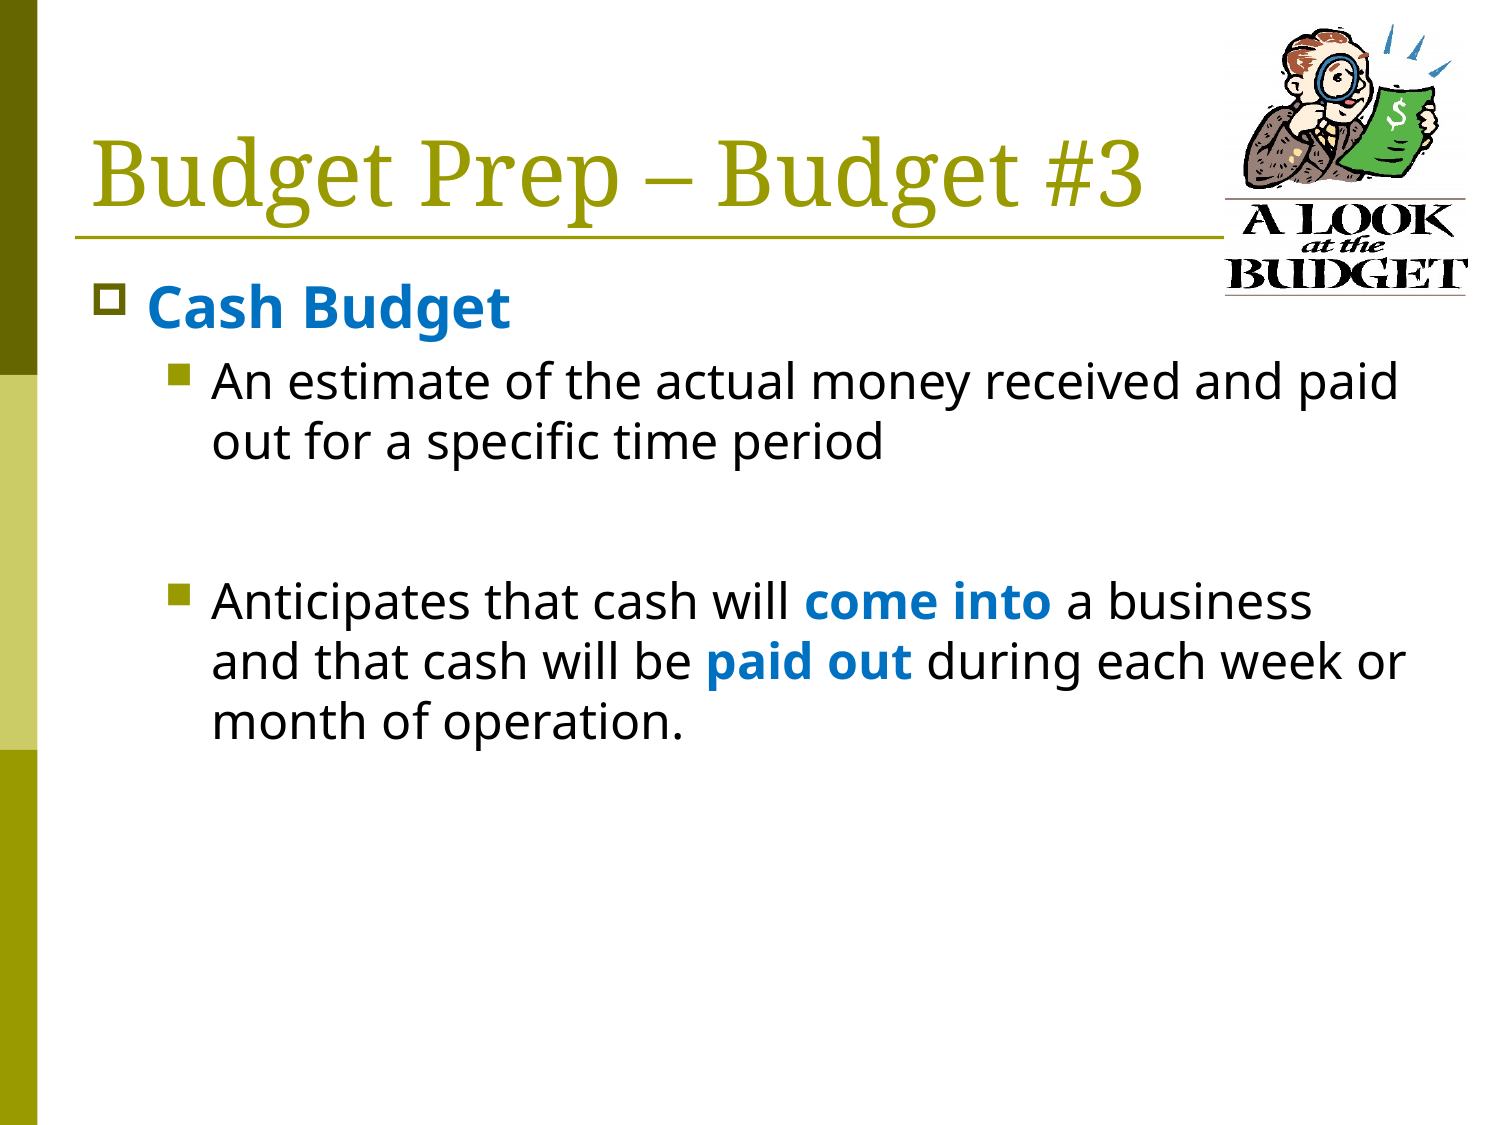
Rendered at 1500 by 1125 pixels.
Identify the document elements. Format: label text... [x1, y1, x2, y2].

title Budget Prep – Budget #3 [74, 45, 1219, 233]
list Cash Budget An estimate of the actual money received and paid out for a specific time period Anticipates that cash will come into a business and that cash will be paid out during each week or month of operation. [74, 262, 1426, 1006]
picture [1224, 24, 1468, 296]
